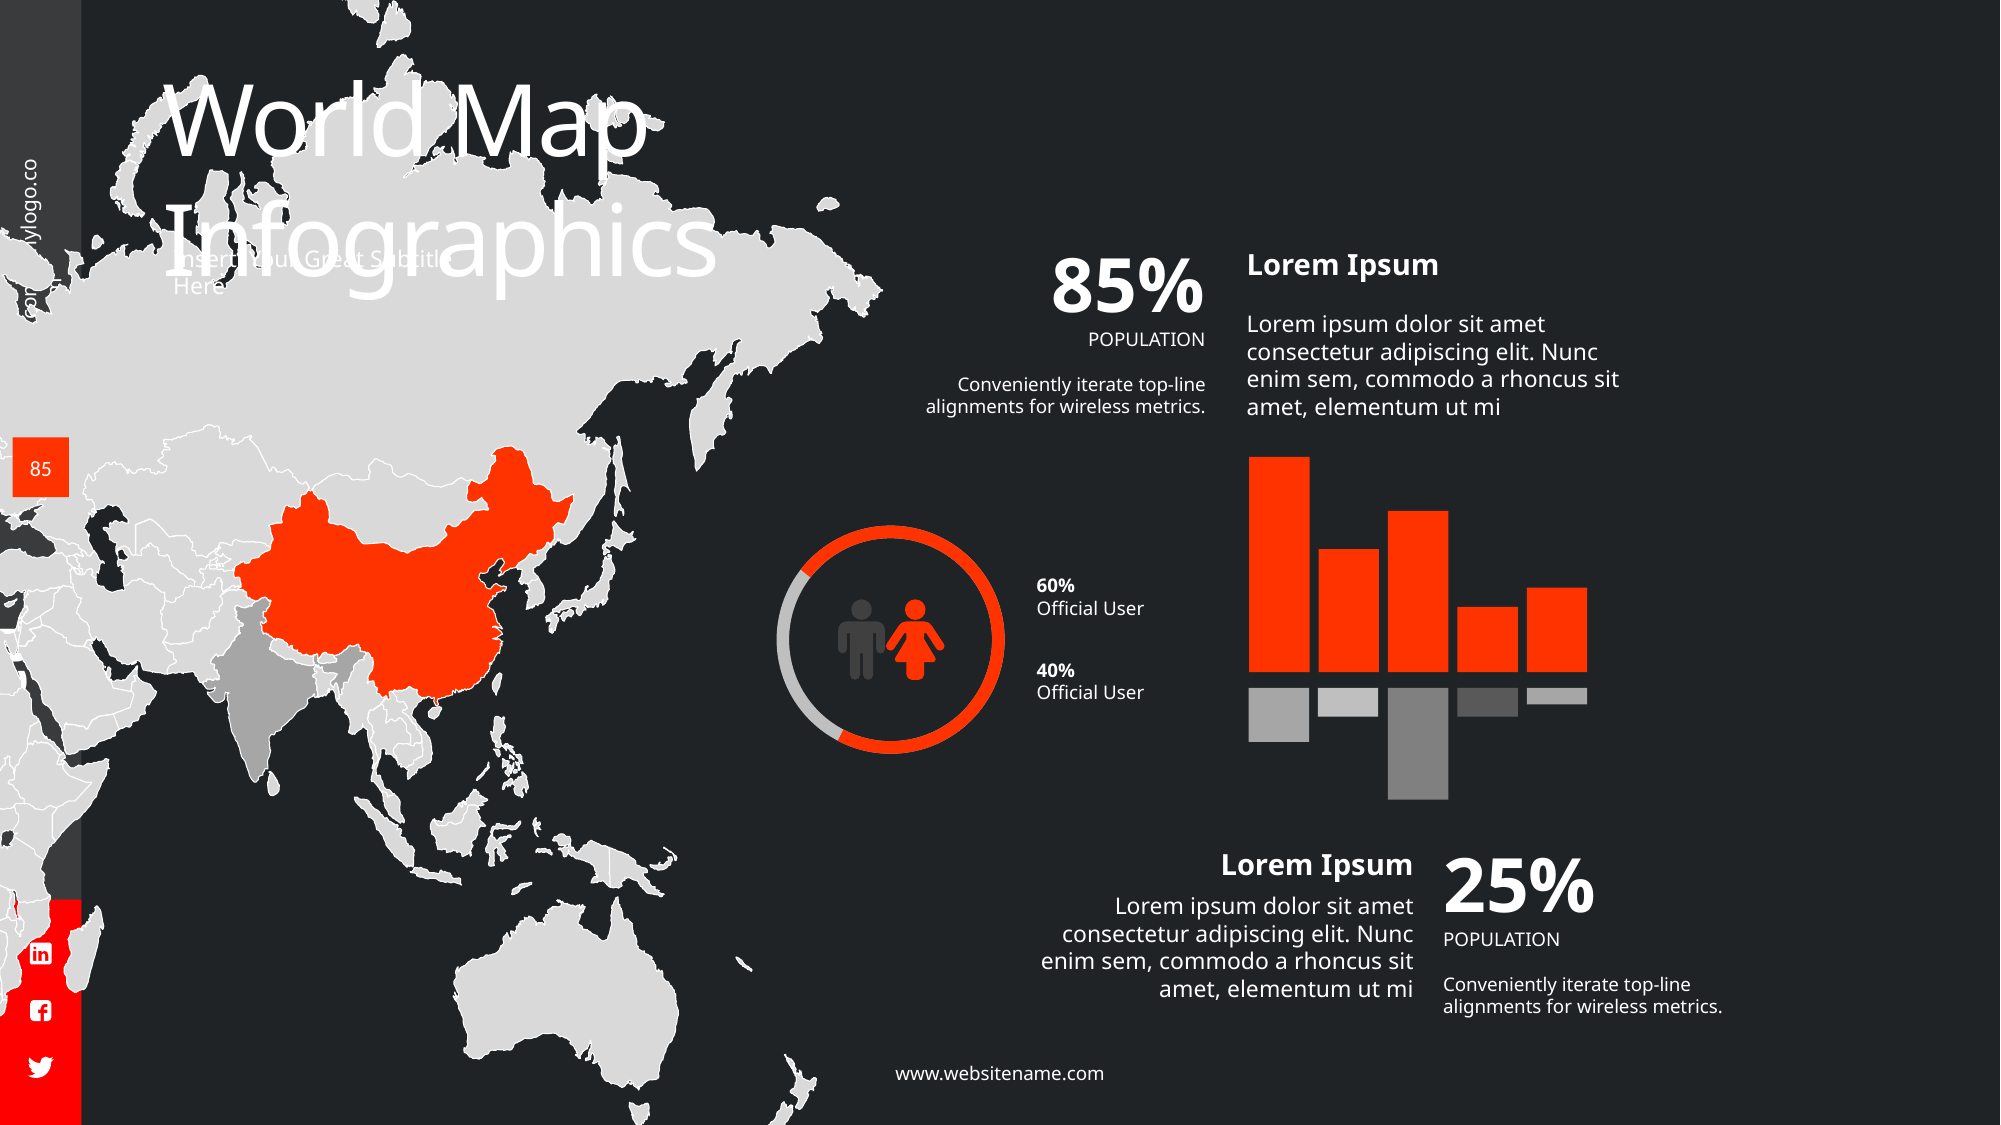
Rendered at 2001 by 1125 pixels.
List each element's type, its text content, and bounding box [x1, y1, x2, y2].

text_box [1248, 687, 1310, 743]
text_box 60% Official User [1021, 566, 1159, 626]
text_box [1456, 687, 1519, 718]
text_box [883, 530, 1000, 749]
text_box [1318, 548, 1380, 673]
text_box 85% POPULATION Conveniently iterate top-line alignments for wireless metrics. [906, 229, 1220, 425]
text_box [1317, 687, 1379, 718]
text_box [1387, 687, 1449, 801]
text_box [1456, 606, 1519, 673]
text_box 40% Official User [1021, 650, 1159, 711]
text_box [1387, 510, 1449, 673]
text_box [0, 0, 883, 1125]
text_box Lorem Ipsum [908, 838, 1428, 889]
text_box www.websitename.com [883, 1053, 1120, 1091]
text_box [1248, 456, 1311, 673]
text_box [905, 599, 926, 620]
text_box [885, 637, 889, 648]
text_box 25% POPULATION Conveniently iterate top-line alignments for wireless metrics. [1428, 830, 1742, 1025]
text_box [886, 621, 945, 680]
text_box [1526, 587, 1588, 673]
text_box Lorem Ipsum [1231, 239, 1752, 289]
text_box [1526, 687, 1588, 706]
text_box Lorem ipsum dolor sit amet consectetur adipiscing elit. Nunc enim sem, commodo a rhoncus sit amet, elementum ut mi [1231, 302, 1640, 428]
text_box Lorem ipsum dolor sit amet consectetur adipiscing elit. Nunc enim sem, commodo a rhoncus sit amet, elementum ut mi [988, 889, 1428, 1010]
